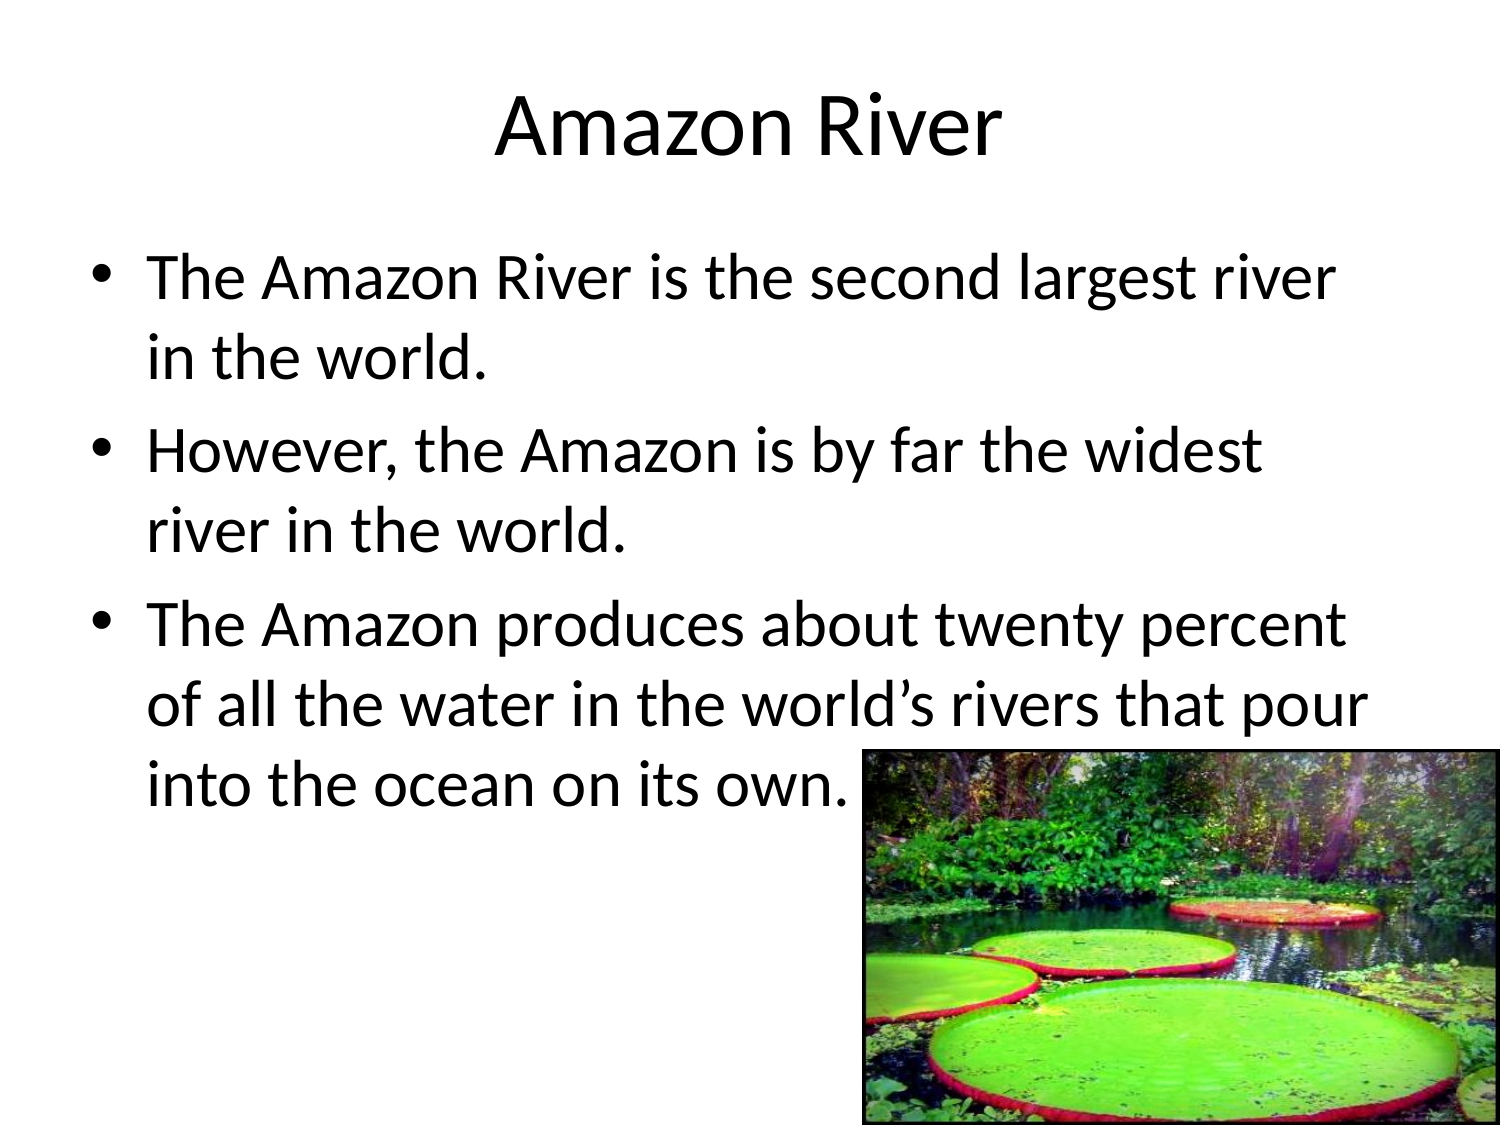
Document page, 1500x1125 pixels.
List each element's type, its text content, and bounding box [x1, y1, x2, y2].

list The Amazon River is the second largest river in the world. However, the Amazon is by far the widest river in the world. The Amazon produces about twenty percent of all the water in the world’s rivers that pour into the ocean on its own. [75, 224, 1388, 838]
picture [862, 749, 1500, 1125]
title Amazon River [75, 24, 1425, 213]
